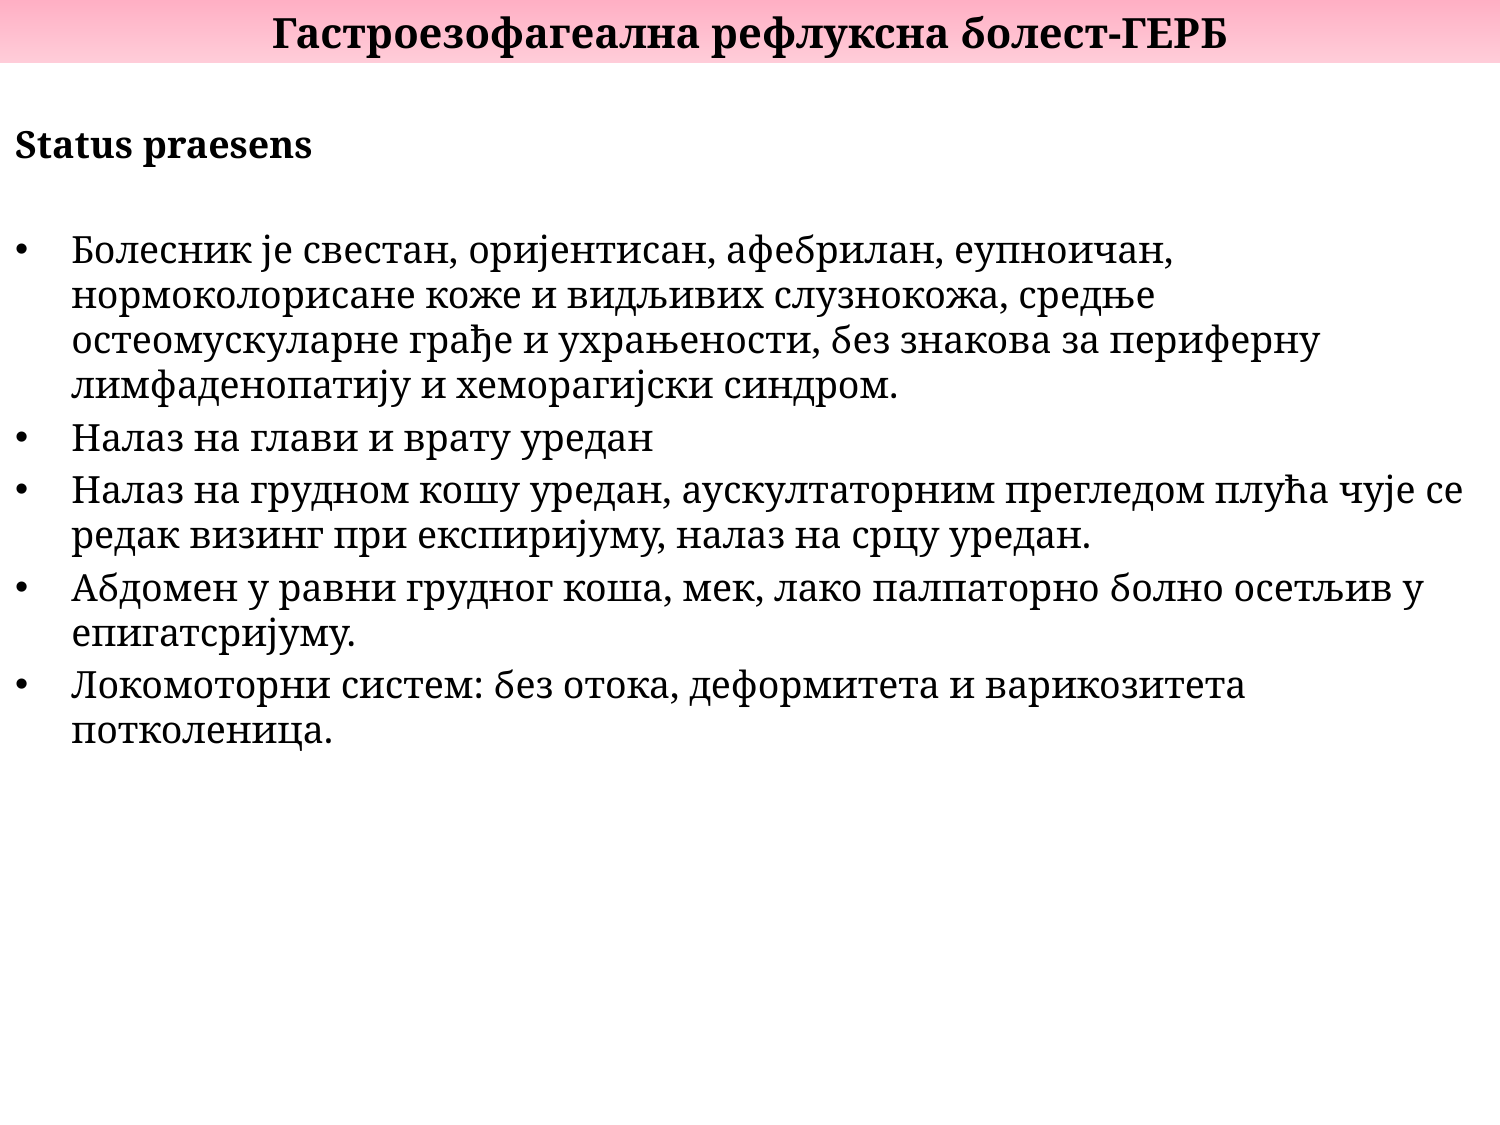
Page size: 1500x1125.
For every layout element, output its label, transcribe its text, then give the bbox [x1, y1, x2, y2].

text_box Гастроезофагеална рефлуксна болест-ГЕРБ [0, 0, 1500, 63]
list Status praesens Болесник је свестан, оријентисан, афебрилан, еупноичан, нормоколорисане коже и видљивих слузнокожа, средње остеомускуларне грађе и ухрањености, без знакова за периферну лимфаденопатију и хеморагијски синдром. Налаз на глави и врату уредан Налаз на грудном кошу уредан, аускултаторним прегледом плућа чује се редак визинг при експиријуму, налаз на срцу уредан. Абдомен у равни грудног коша, мек, лако палпаторно болно осетљив у епигатсријуму. Локомоторни систем: без отока, деформитета и варикозитета потколеница. [0, 113, 1500, 857]
